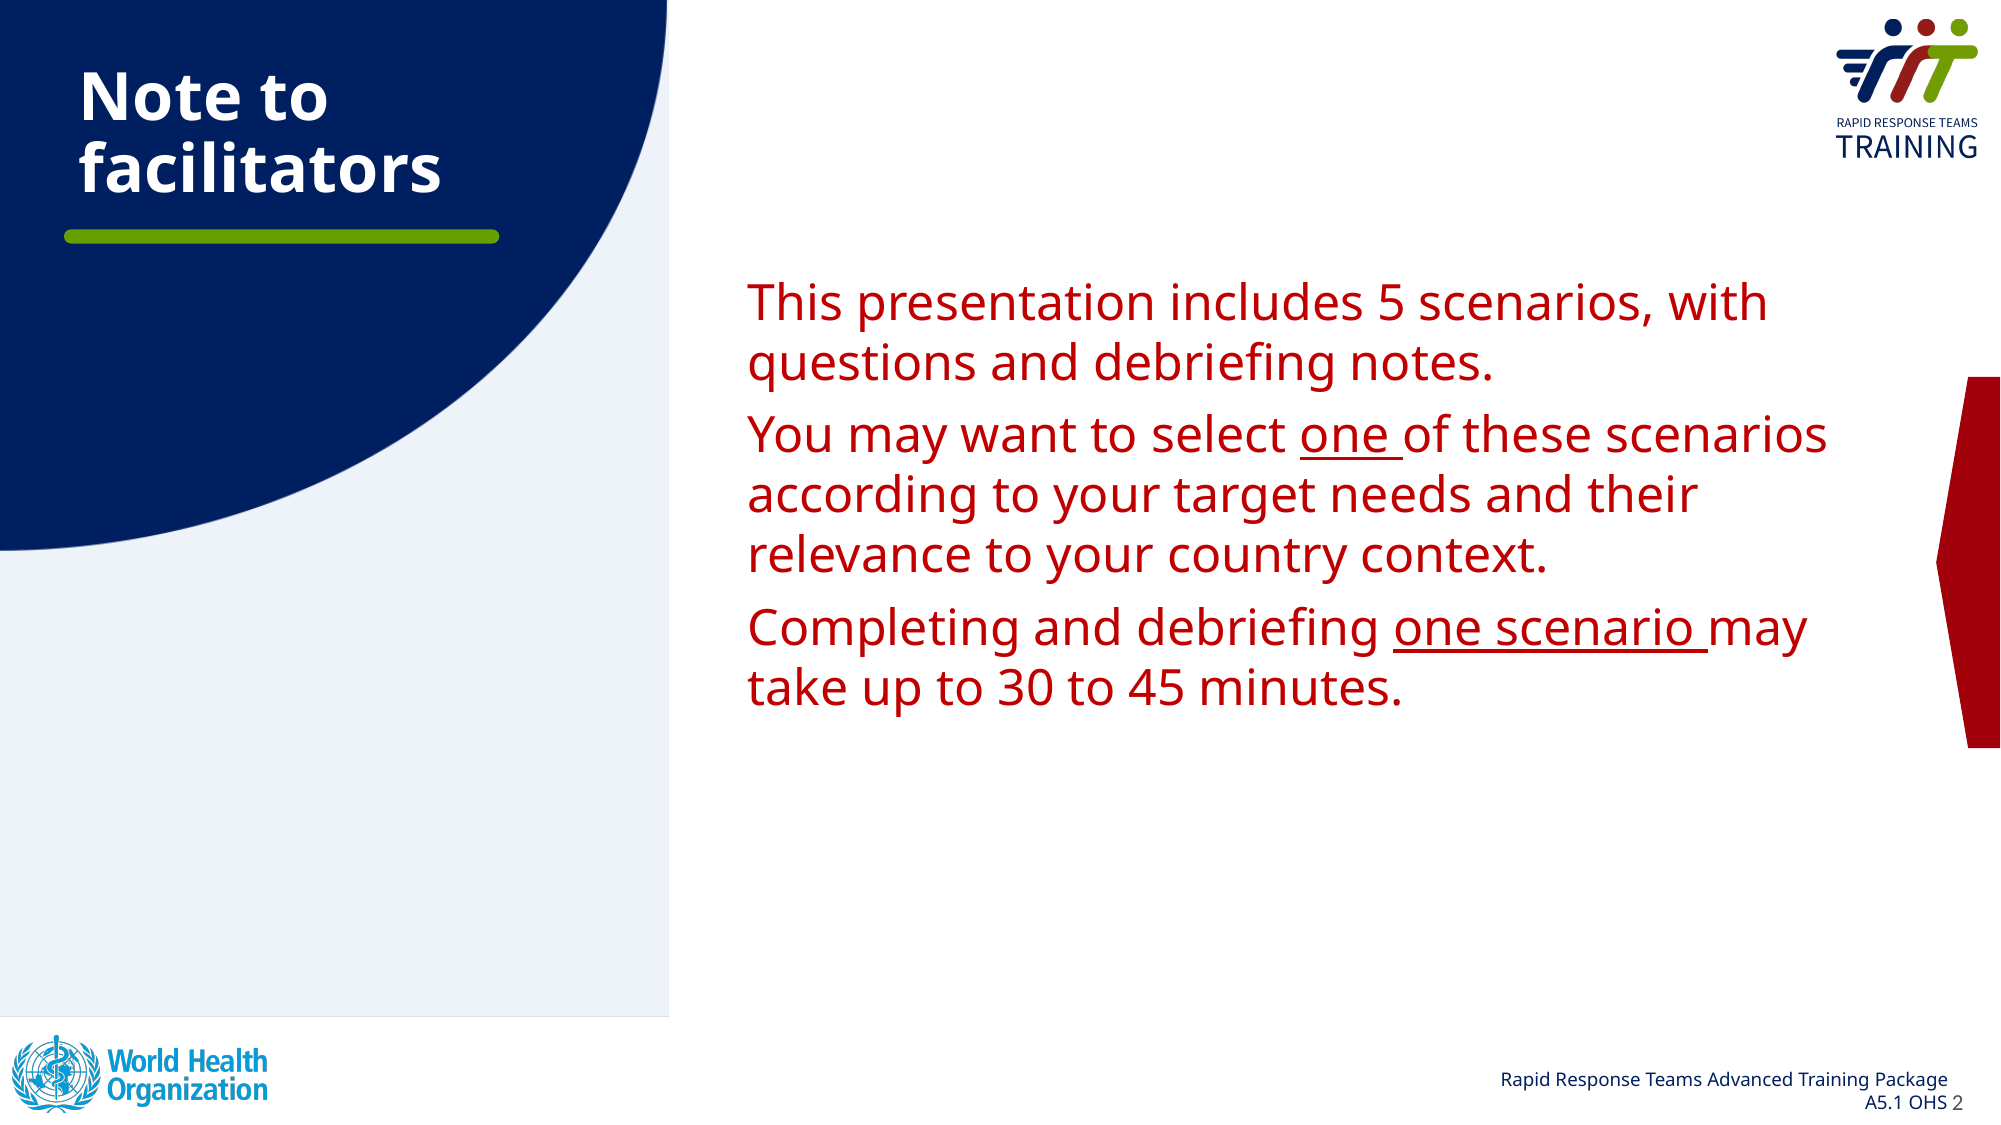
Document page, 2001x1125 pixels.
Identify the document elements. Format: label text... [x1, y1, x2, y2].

text_box This presentation includes 5 scenarios, with questions and debriefing notes. You may want to select one of these scenarios according to your target needs and their relevance to your country context. Completing and debriefing one scenario may take up to 30 to 45 minutes. [740, 117, 1911, 846]
picture [1835, 19, 1978, 167]
picture [0, 0, 669, 1018]
text_box Note to facilitators [71, 55, 552, 251]
picture [12, 1035, 267, 1113]
picture [12, 1083, 48, 1113]
picture [58, 1050, 64, 1058]
slide_number 2 [1882, 1037, 1912, 1082]
text_box [63, 229, 500, 244]
